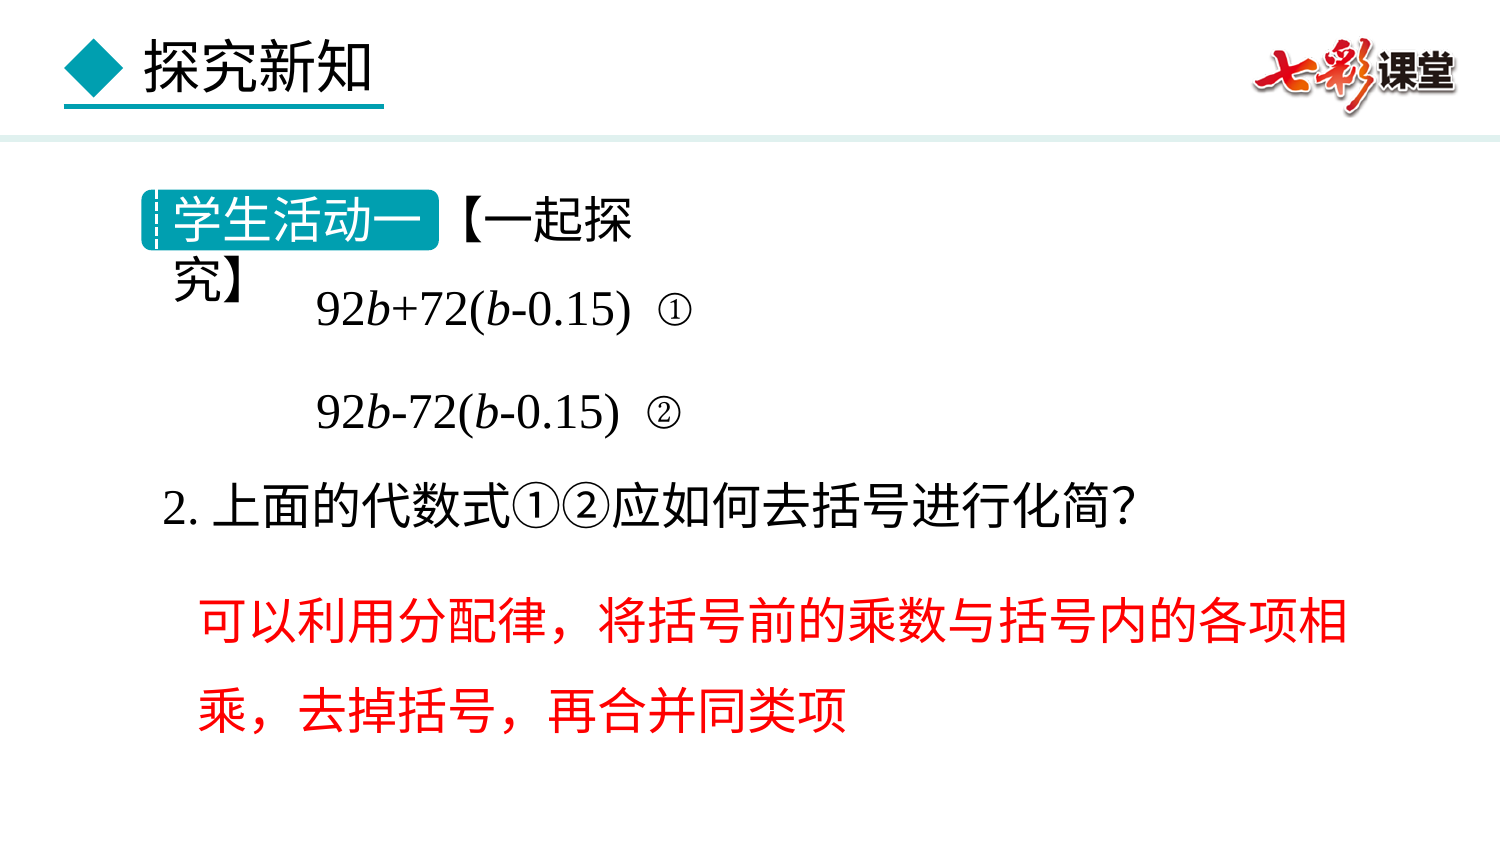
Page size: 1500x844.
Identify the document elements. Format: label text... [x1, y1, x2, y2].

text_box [141, 180, 744, 257]
text_box 2.上面的代数式①②应如何去括号进行化简？ [147, 466, 1500, 542]
text_box 92b-72(b-0.15) ② [301, 371, 1052, 446]
text_box 可以利用分配律，将括号前的乘数与括号内的各项相乘，去掉括号，再合并同类项 [182, 551, 1448, 747]
picture [1249, 32, 1461, 118]
text_box 92b+72(b-0.15) ① [301, 268, 1052, 343]
